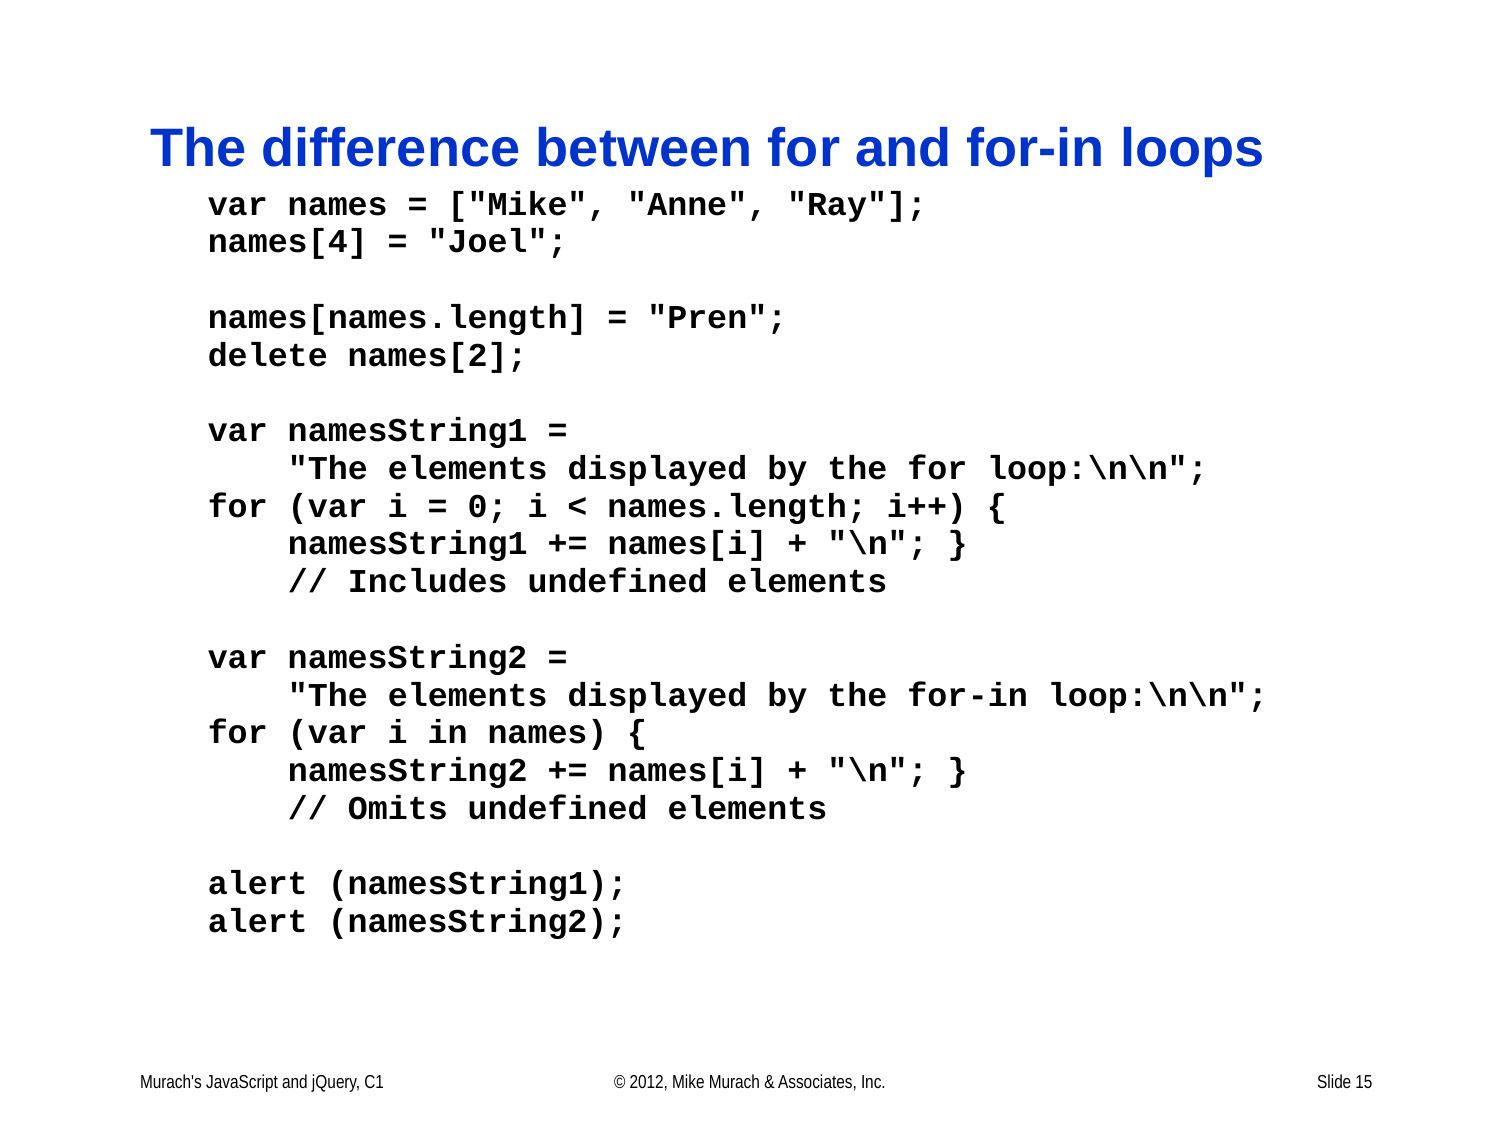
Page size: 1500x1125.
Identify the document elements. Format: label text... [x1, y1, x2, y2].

slide_number Murach's JavaScript and jQuery, C1 [125, 1025, 450, 1100]
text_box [150, 187, 1363, 997]
slide_number Slide 15 [1074, 1025, 1388, 1100]
title The difference between for and for-in loops [150, 112, 1350, 179]
footer © 2012, Mike Murach & Associates, Inc. [474, 1025, 1025, 1100]
